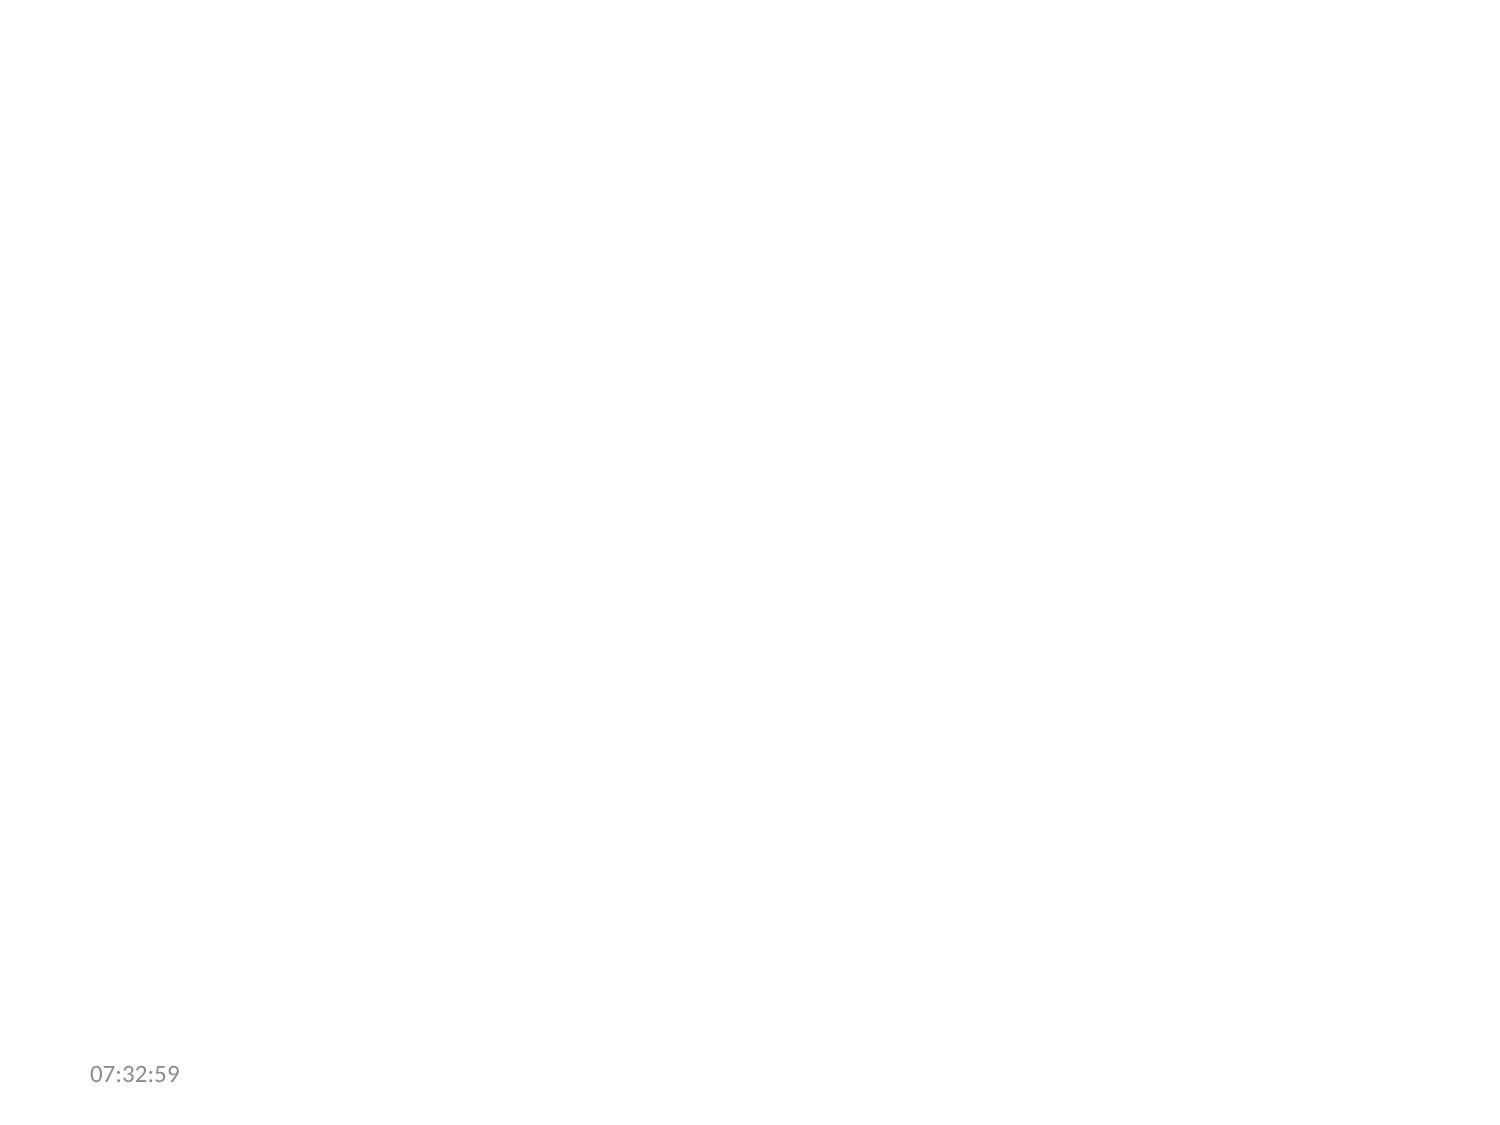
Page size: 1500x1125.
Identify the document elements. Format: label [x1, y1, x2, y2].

slide_number [75, 1042, 425, 1103]
